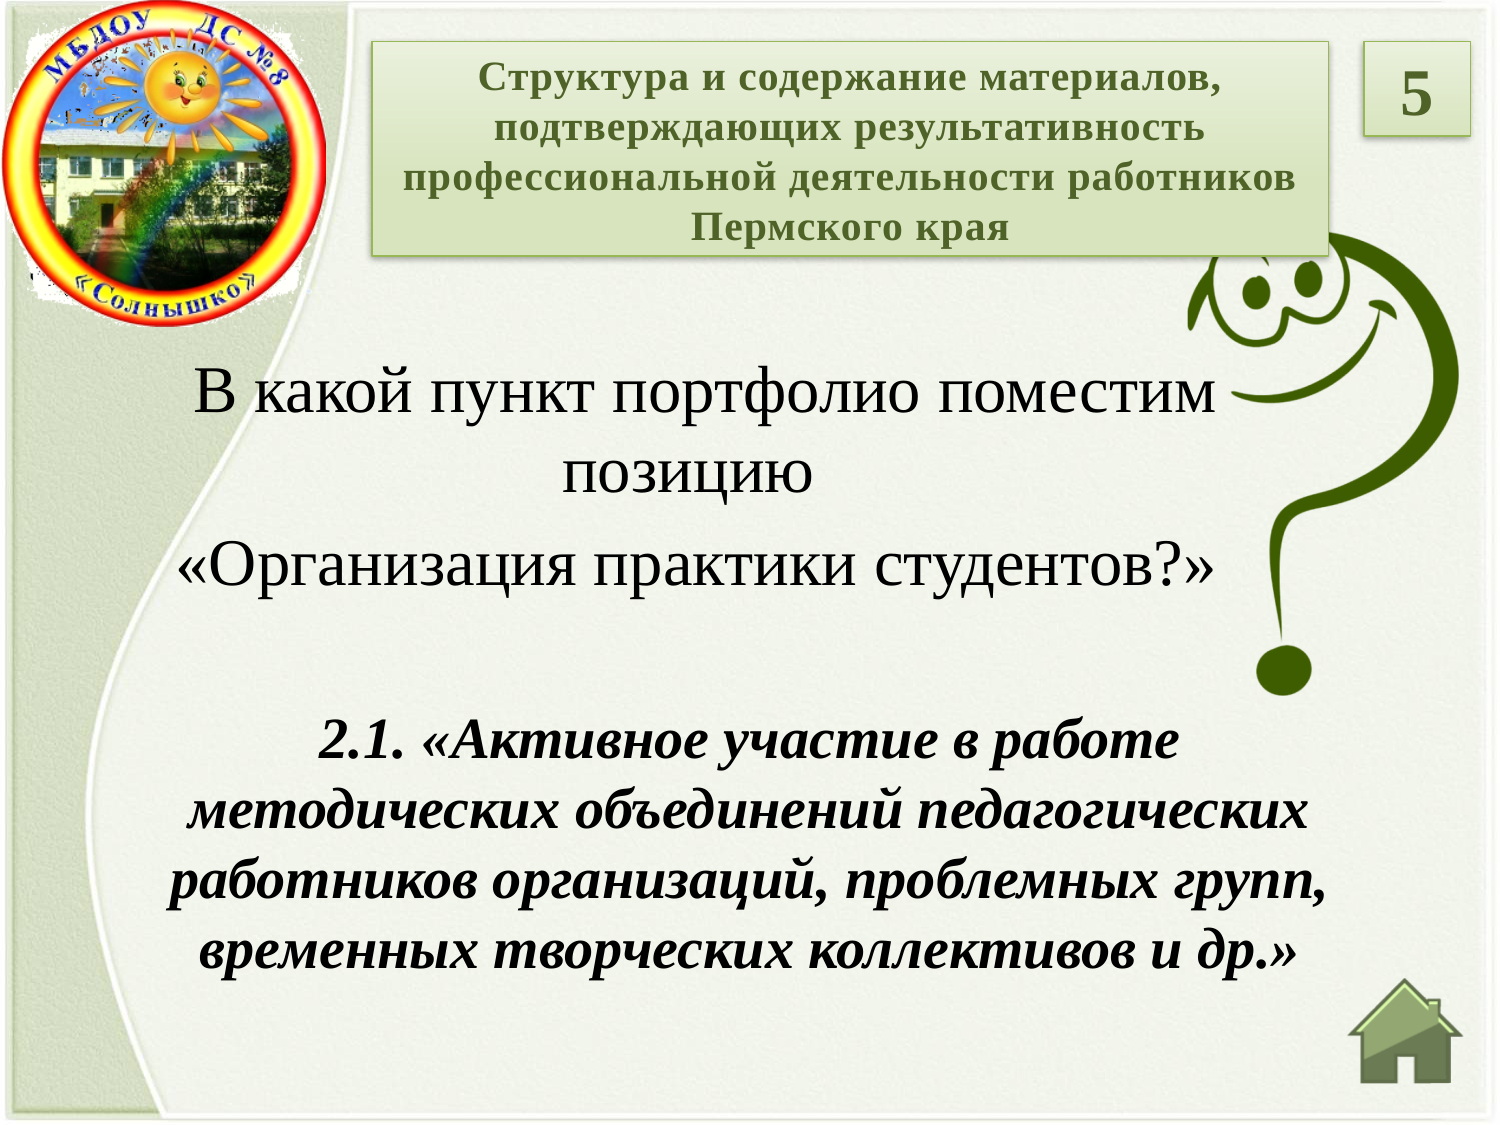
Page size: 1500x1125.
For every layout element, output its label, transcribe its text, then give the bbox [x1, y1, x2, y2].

text_box Структура и содержание материалов, подтверждающих результативность профессиональной деятельности работников Пермского края [371, 41, 1329, 257]
text_box В какой пункт портфолио поместим позицию «Организация практики студентов?» [88, 338, 1181, 606]
text_box 5 [1363, 41, 1471, 137]
text_box 2.1. «Активное участие в работе методических объединений педагогических работников организаций, проблемных групп, временных творческих коллективов и др.» [123, 692, 1376, 987]
picture [0, 0, 1500, 1125]
